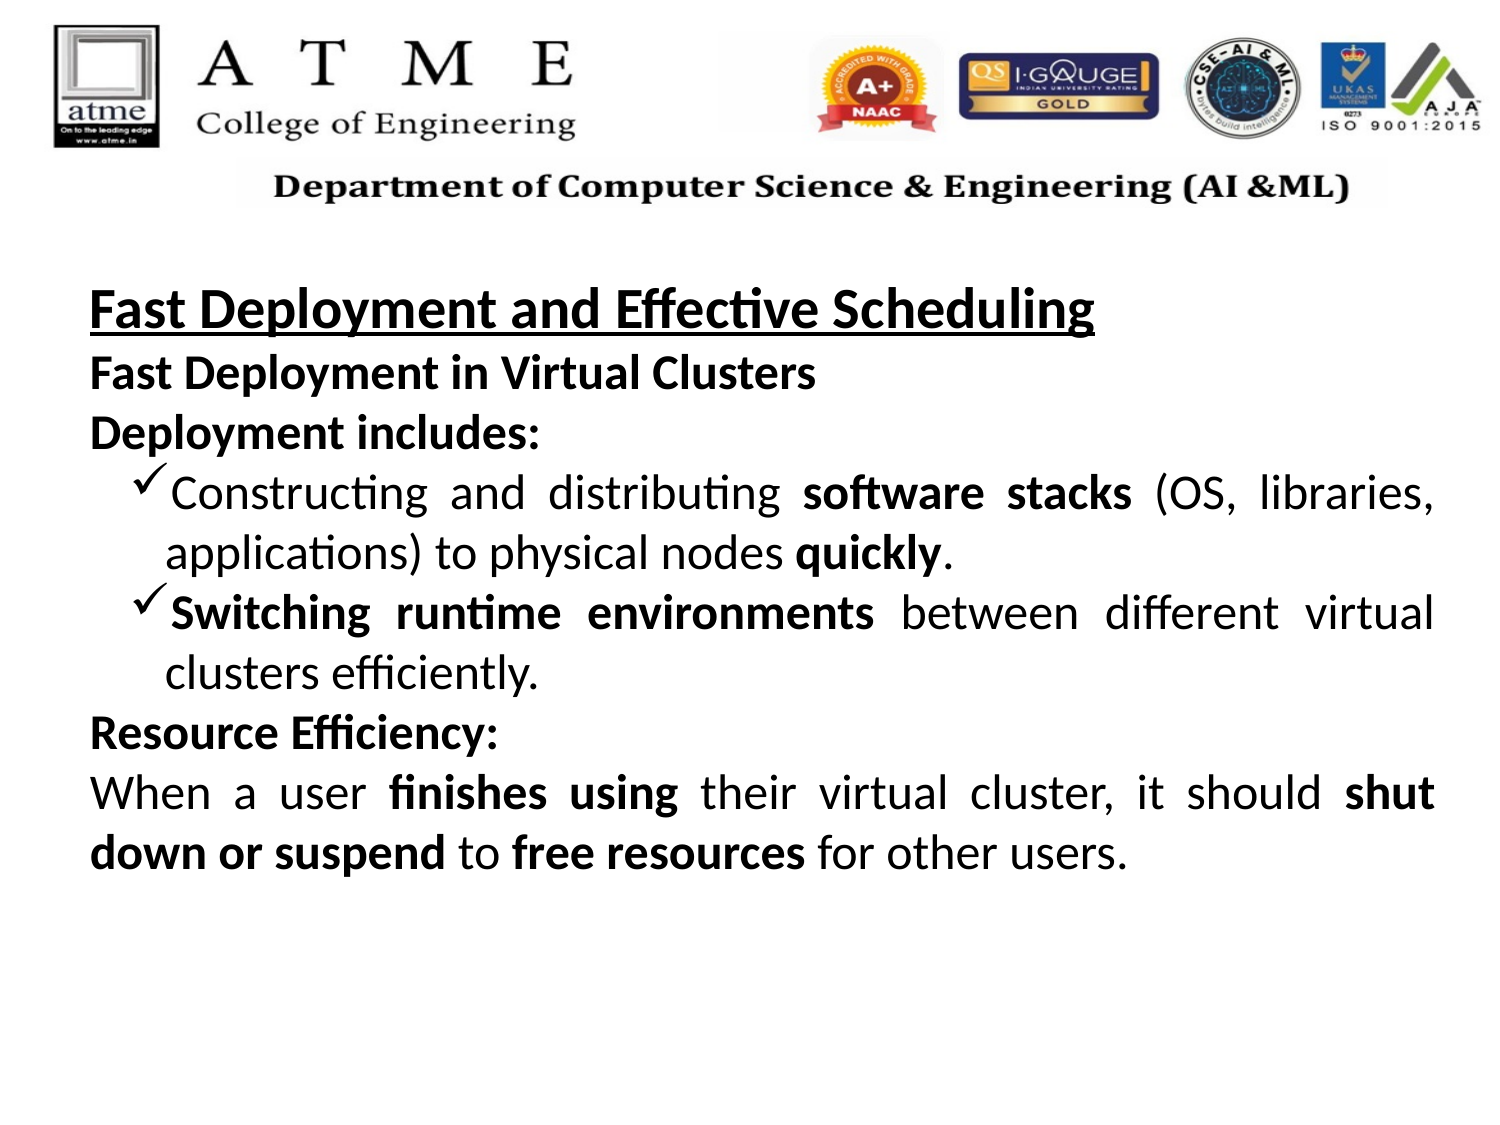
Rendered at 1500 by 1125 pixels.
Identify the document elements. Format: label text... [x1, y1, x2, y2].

text_box Fast Deployment and Effective Scheduling Fast Deployment in Virtual Clusters Deployment includes: Constructing and distributing software stacks (OS, libraries, applications) to physical nodes quickly. Switching runtime environments between different virtual clusters efficiently. Resource Efficiency: When a user finishes using their virtual cluster, it should shut down or suspend to free resources for other users. [75, 262, 1450, 1125]
picture [24, 0, 1500, 226]
